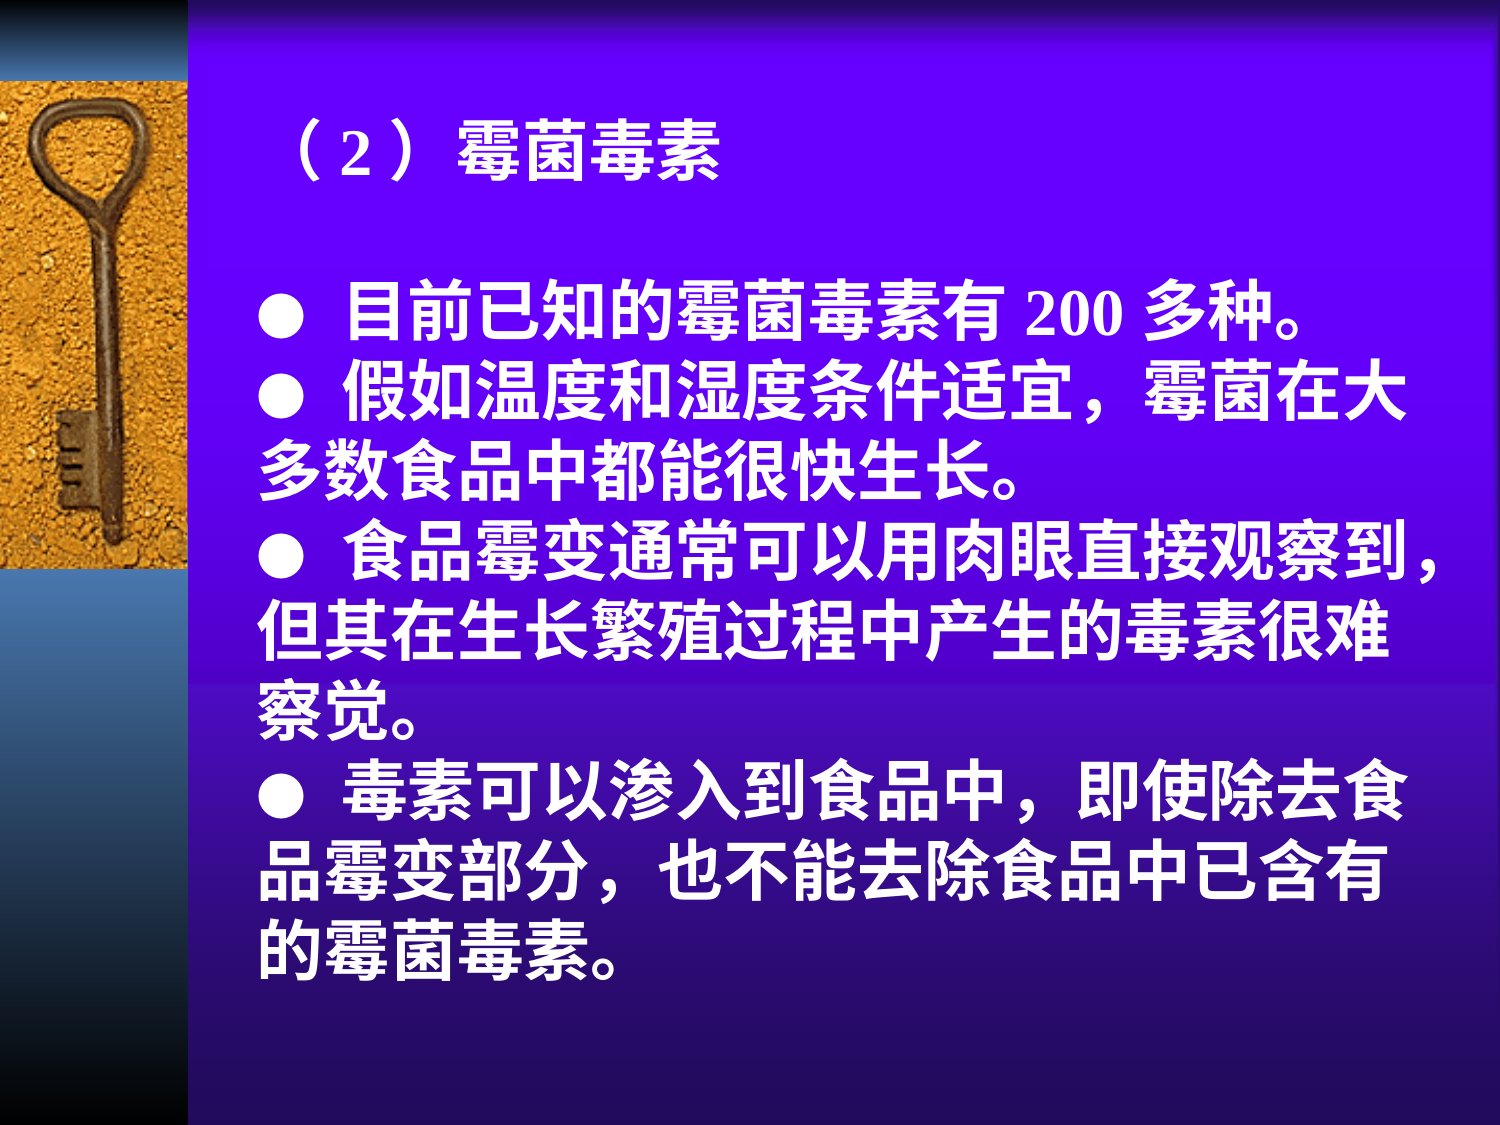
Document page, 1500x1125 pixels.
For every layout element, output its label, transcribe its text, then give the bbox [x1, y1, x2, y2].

picture [0, 0, 1500, 1125]
text_box （2）霉菌毒素 ● 目前已知的霉菌毒素有200多种。 ● 假如温度和湿度条件适宜，霉菌在大多数食品中都能很快生长。 ● 食品霉变通常可以用肉眼直接观察到，但其在生长繁殖过程中产生的毒素很难察觉。 ● 毒素可以渗入到食品中，即使除去食品霉变部分，也不能去除食品中已含有的霉菌毒素。 [242, 101, 1425, 997]
